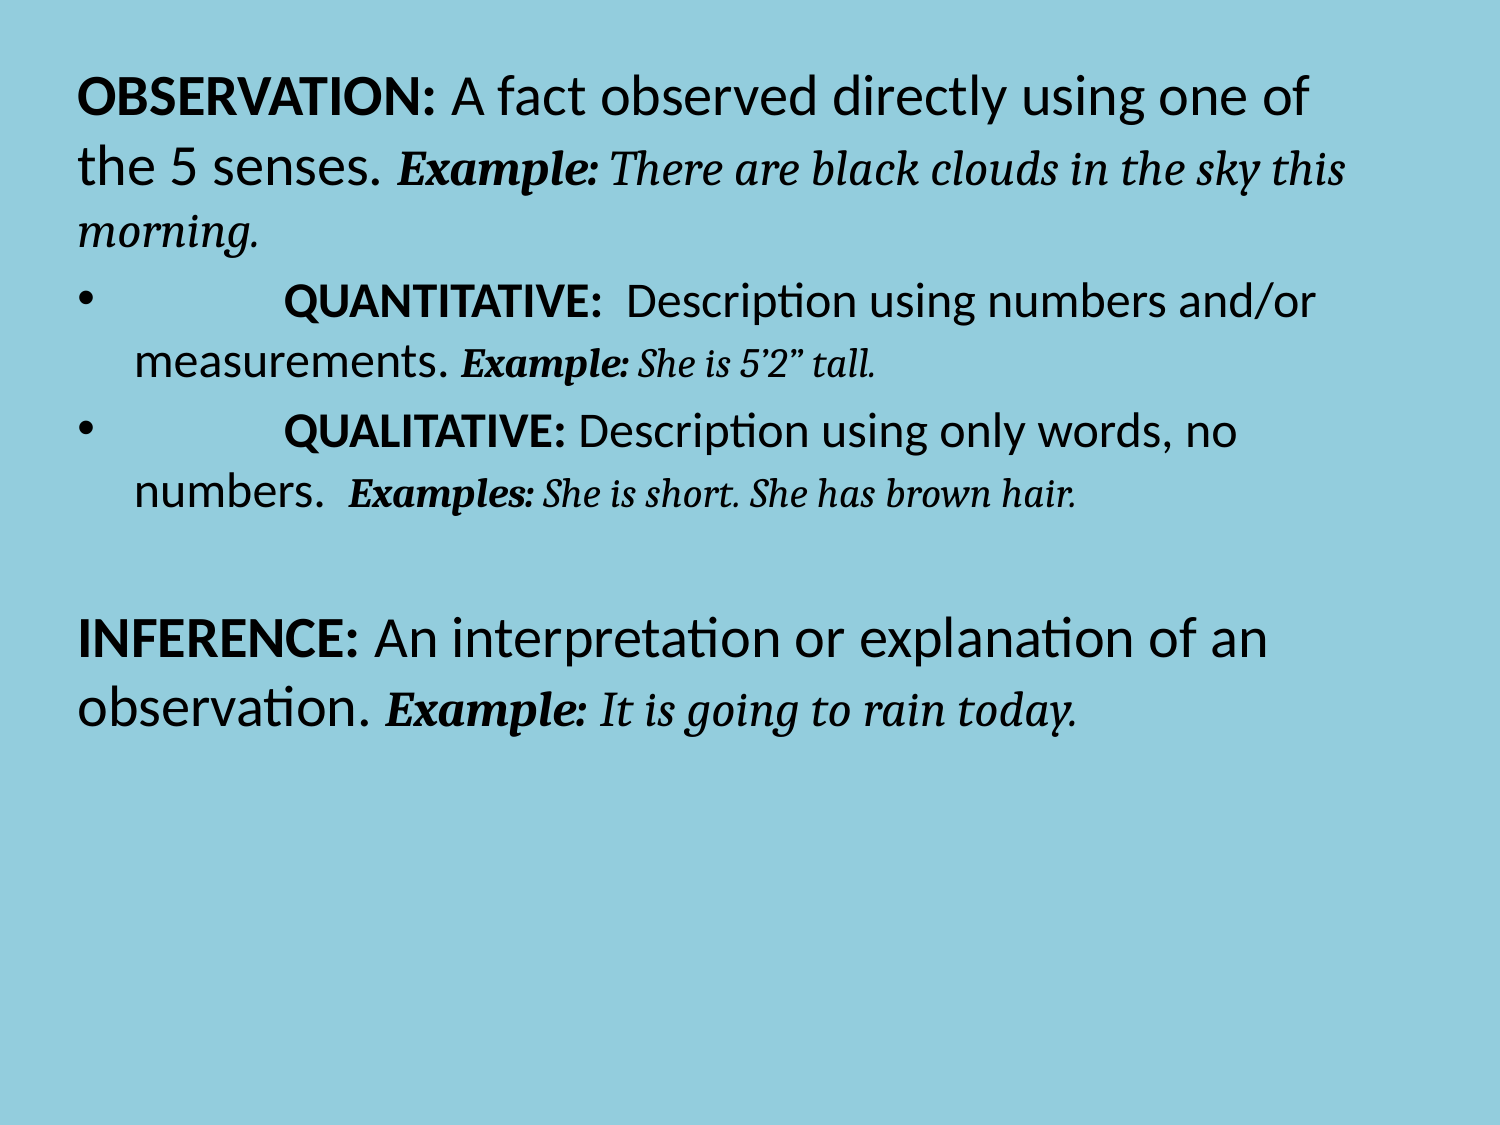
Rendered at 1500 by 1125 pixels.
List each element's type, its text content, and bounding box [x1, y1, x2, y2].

list OBSERVATION: A fact observed directly using one of the 5 senses. Example: There are black clouds in the sky this morning. QUANTITATIVE: Description using numbers and/or measurements. Example: She is 5’2” tall. QUALITATIVE: Description using only words, no numbers. Examples: She is short. She has brown hair. INFERENCE: An interpretation or explanation of an observation. Example: It is going to rain today. [62, 50, 1413, 1075]
